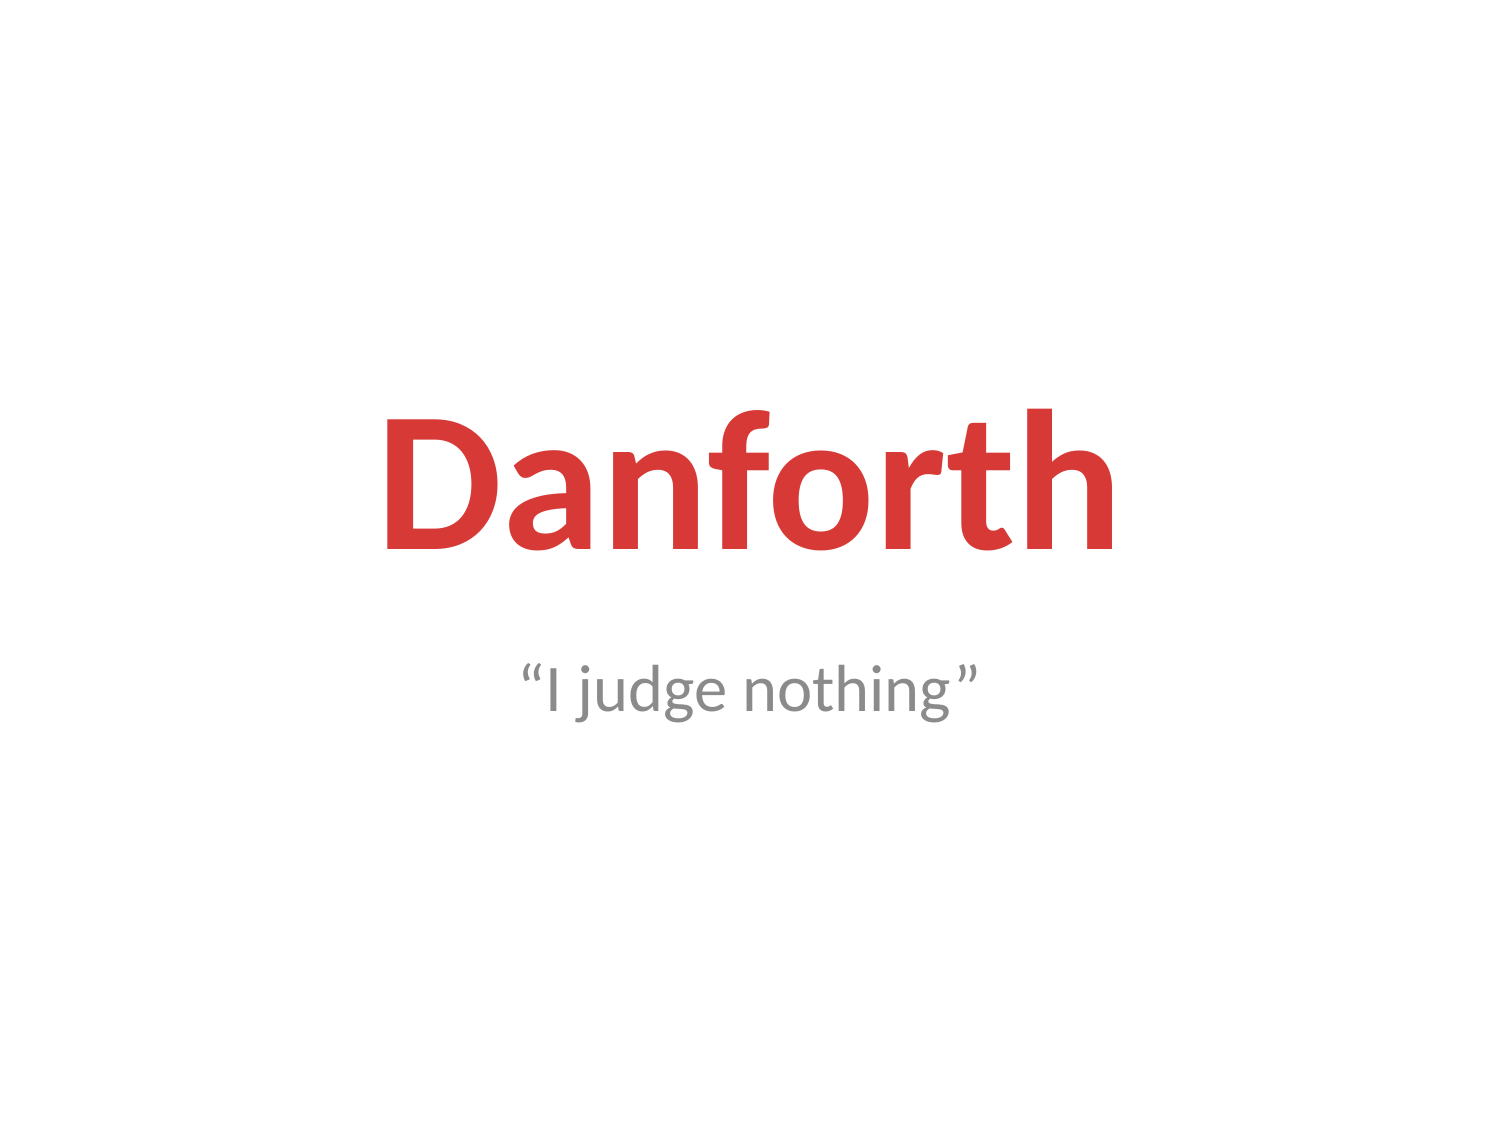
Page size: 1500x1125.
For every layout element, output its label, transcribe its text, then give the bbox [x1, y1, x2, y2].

subtitle “I judge nothing” [225, 637, 1275, 925]
title Danforth [112, 349, 1388, 591]
